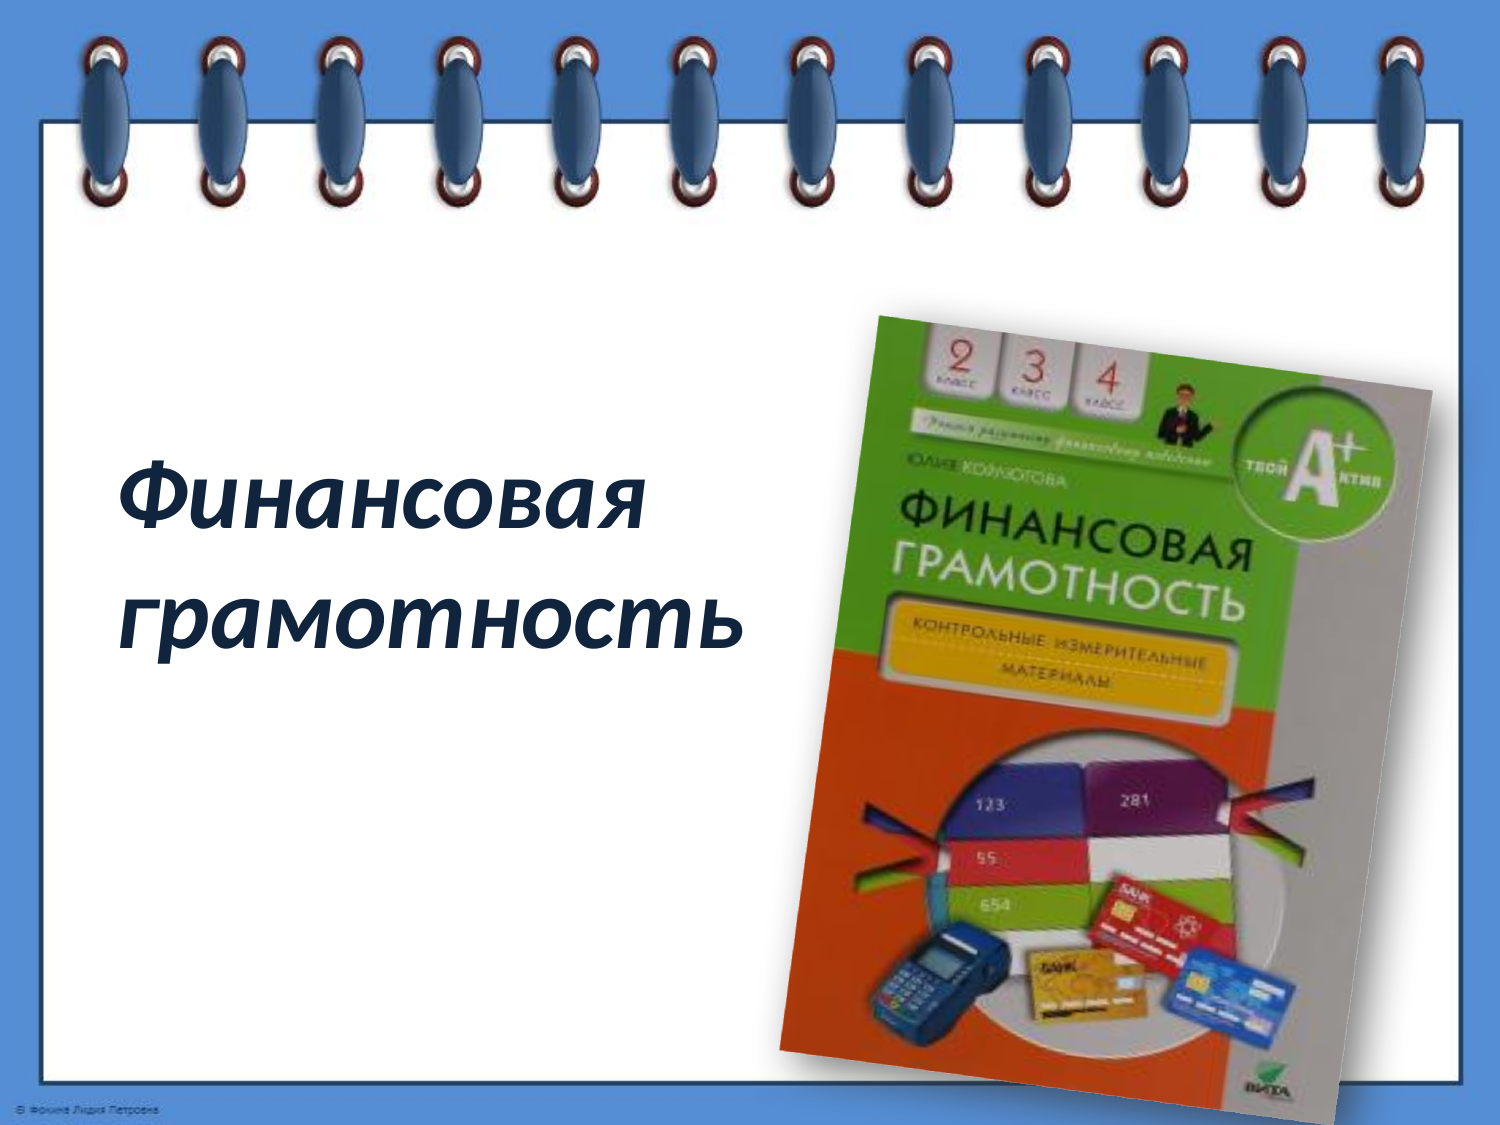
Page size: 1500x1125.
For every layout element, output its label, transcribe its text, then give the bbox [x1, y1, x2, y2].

picture [0, 0, 1500, 1125]
list Финансовая грамотность [100, 420, 764, 526]
